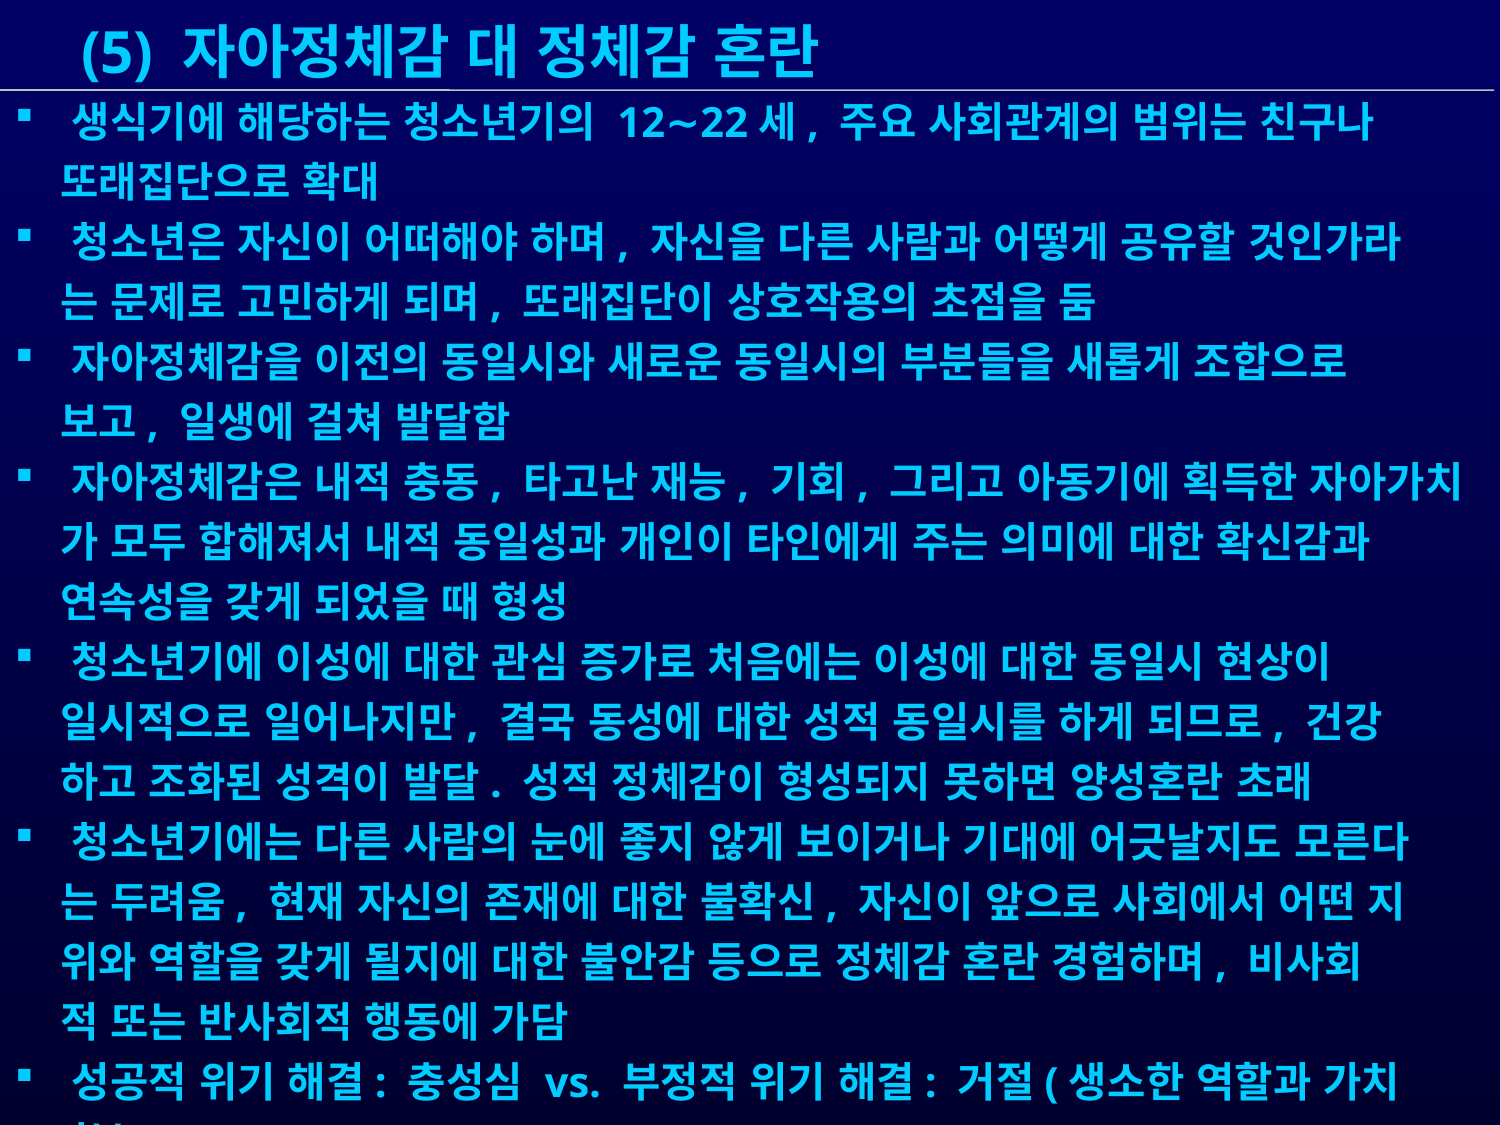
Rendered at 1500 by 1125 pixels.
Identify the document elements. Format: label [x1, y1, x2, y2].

text_box [0, 6, 1500, 1116]
